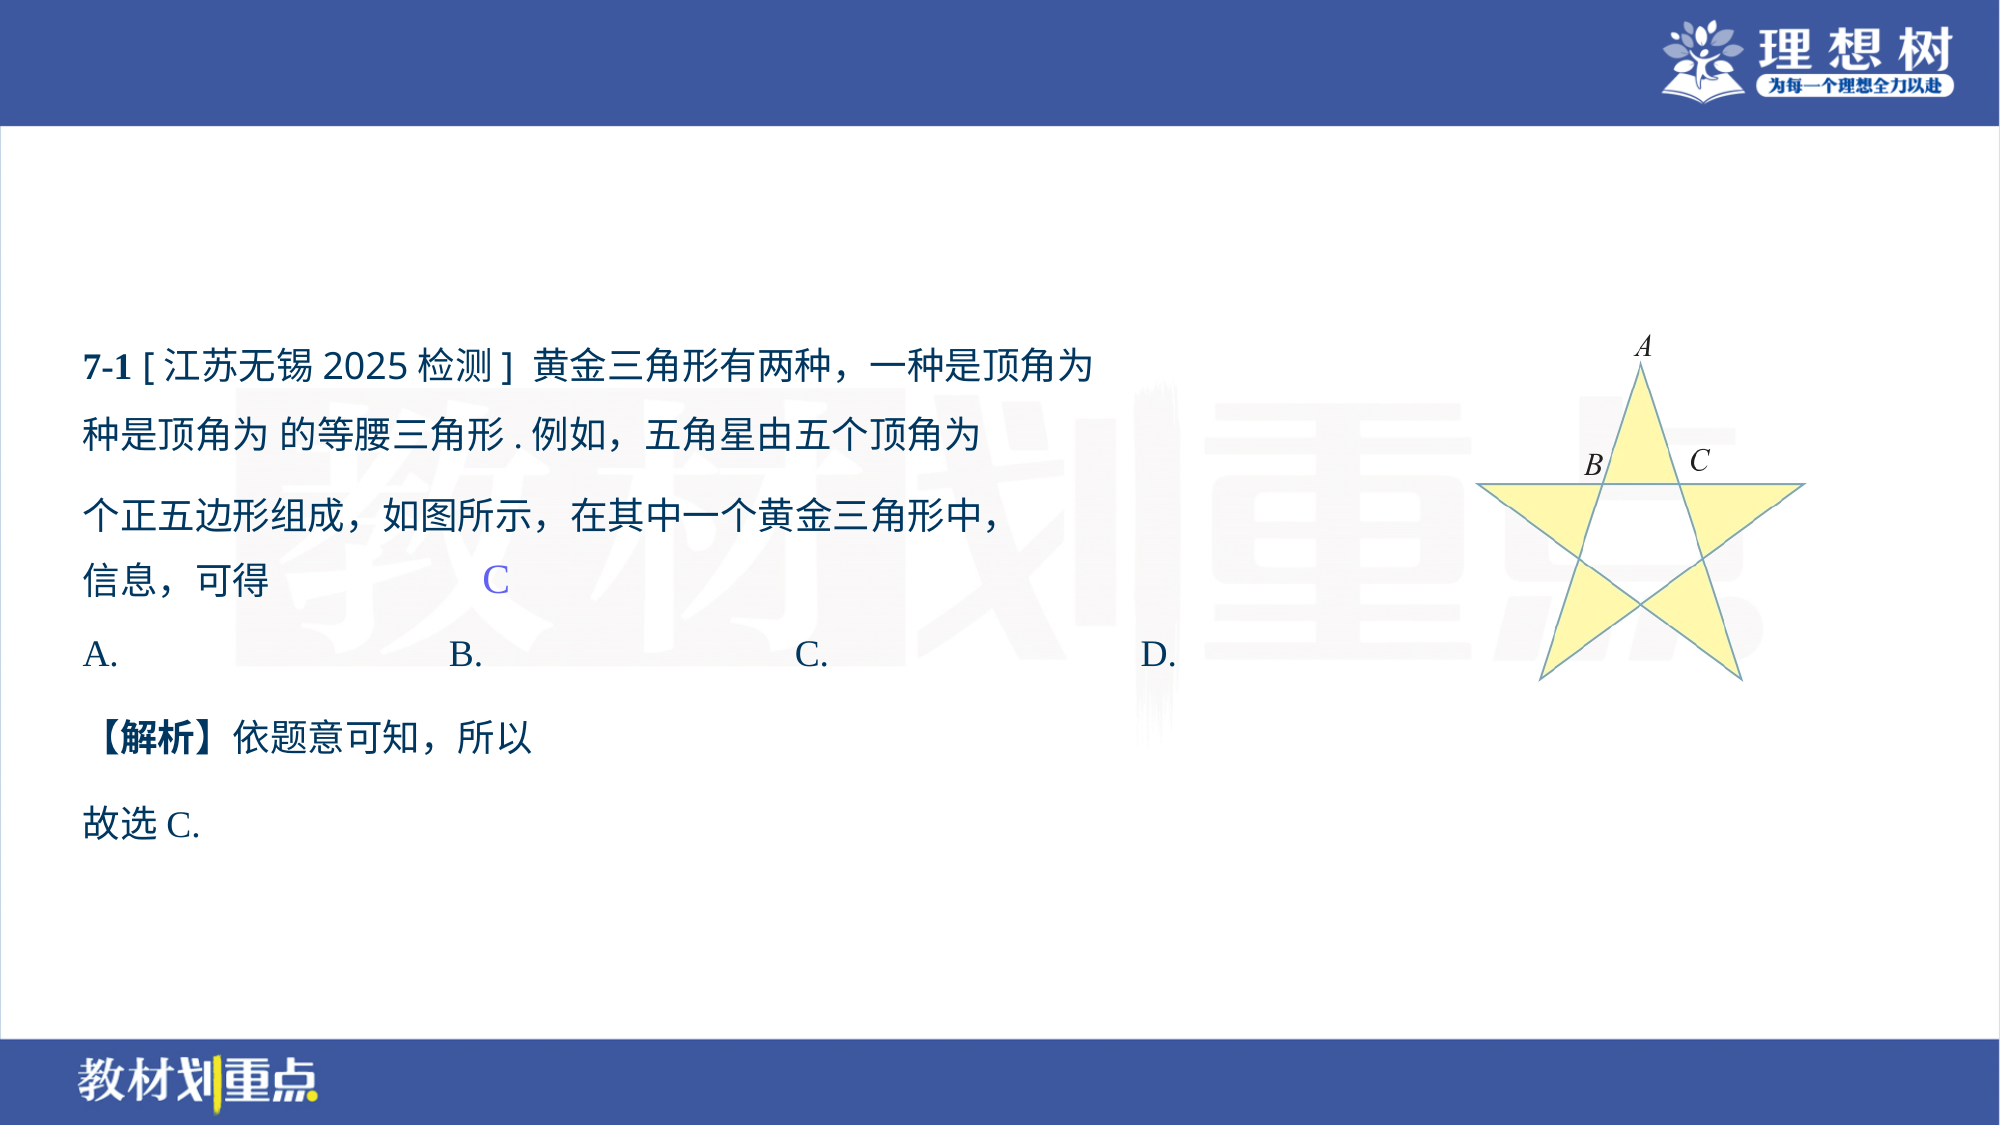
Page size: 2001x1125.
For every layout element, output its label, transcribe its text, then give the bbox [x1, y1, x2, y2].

picture [0, 0, 2000, 1125]
text_box C [467, 549, 526, 600]
